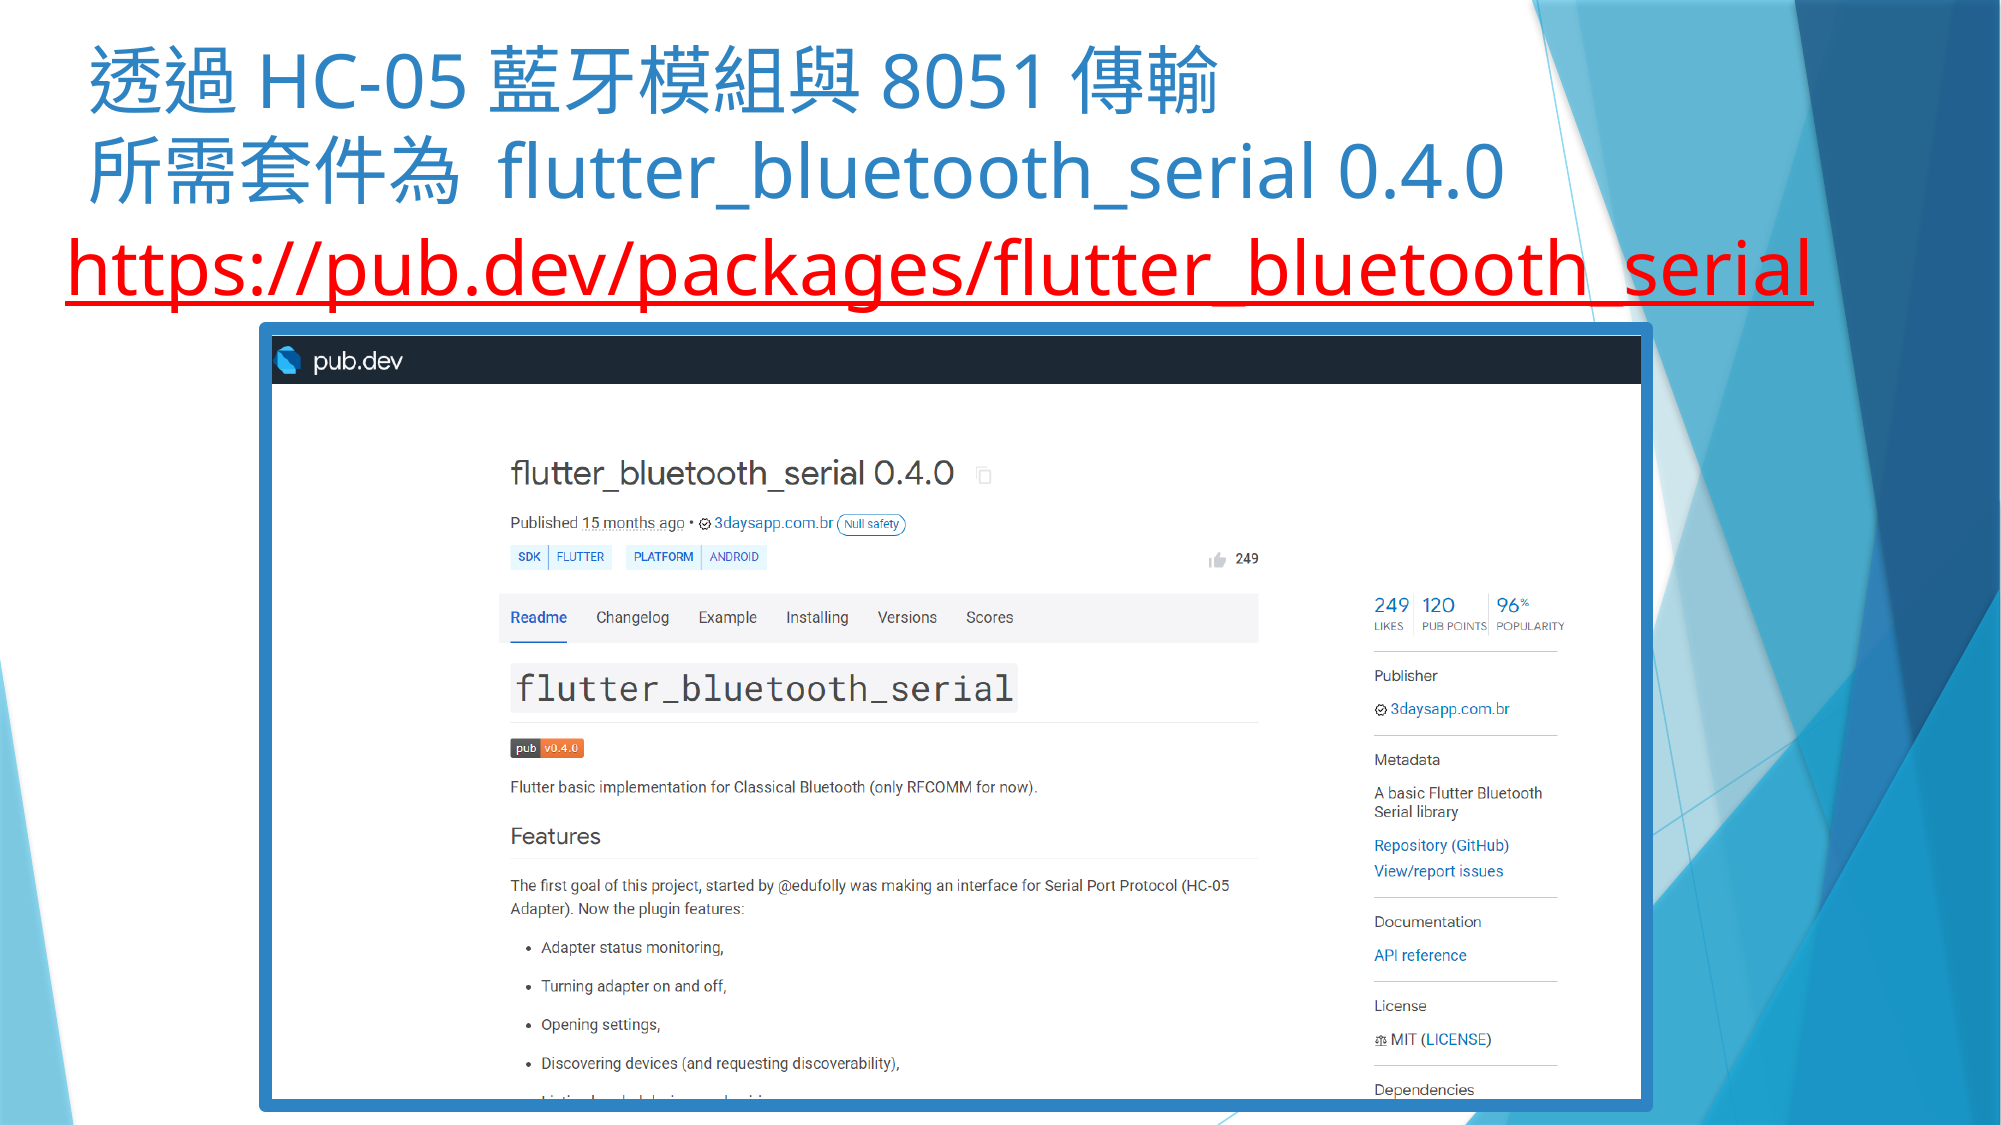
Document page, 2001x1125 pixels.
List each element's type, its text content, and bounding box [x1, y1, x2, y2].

text_box 透過HC-05藍牙模組與8051傳輸 所需套件為 flutter_bluetooth_serial 0.4.0 [73, 25, 1886, 243]
picture [271, 334, 1642, 1100]
title https://pub.dev/packages/flutter_bluetooth_serial [50, 212, 1863, 430]
